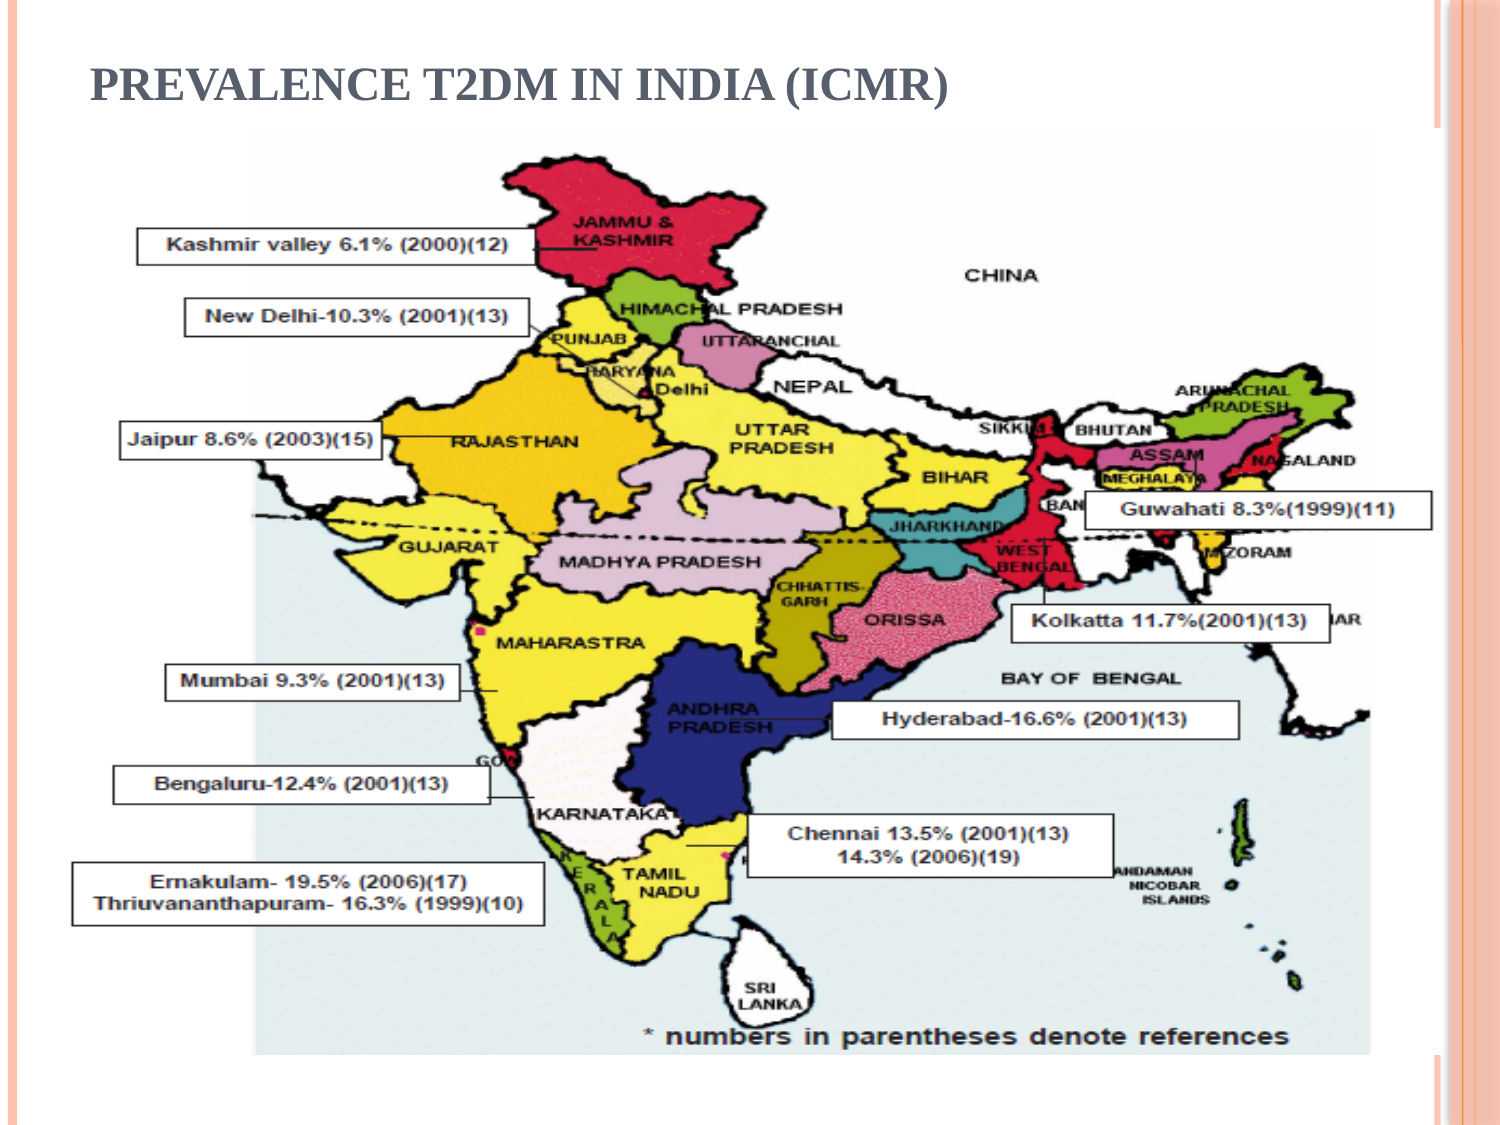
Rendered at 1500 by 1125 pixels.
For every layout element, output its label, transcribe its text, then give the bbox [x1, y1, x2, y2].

title Prevalence T2DM in India (ICMR) [75, 45, 1300, 118]
picture [46, 128, 1442, 1056]
